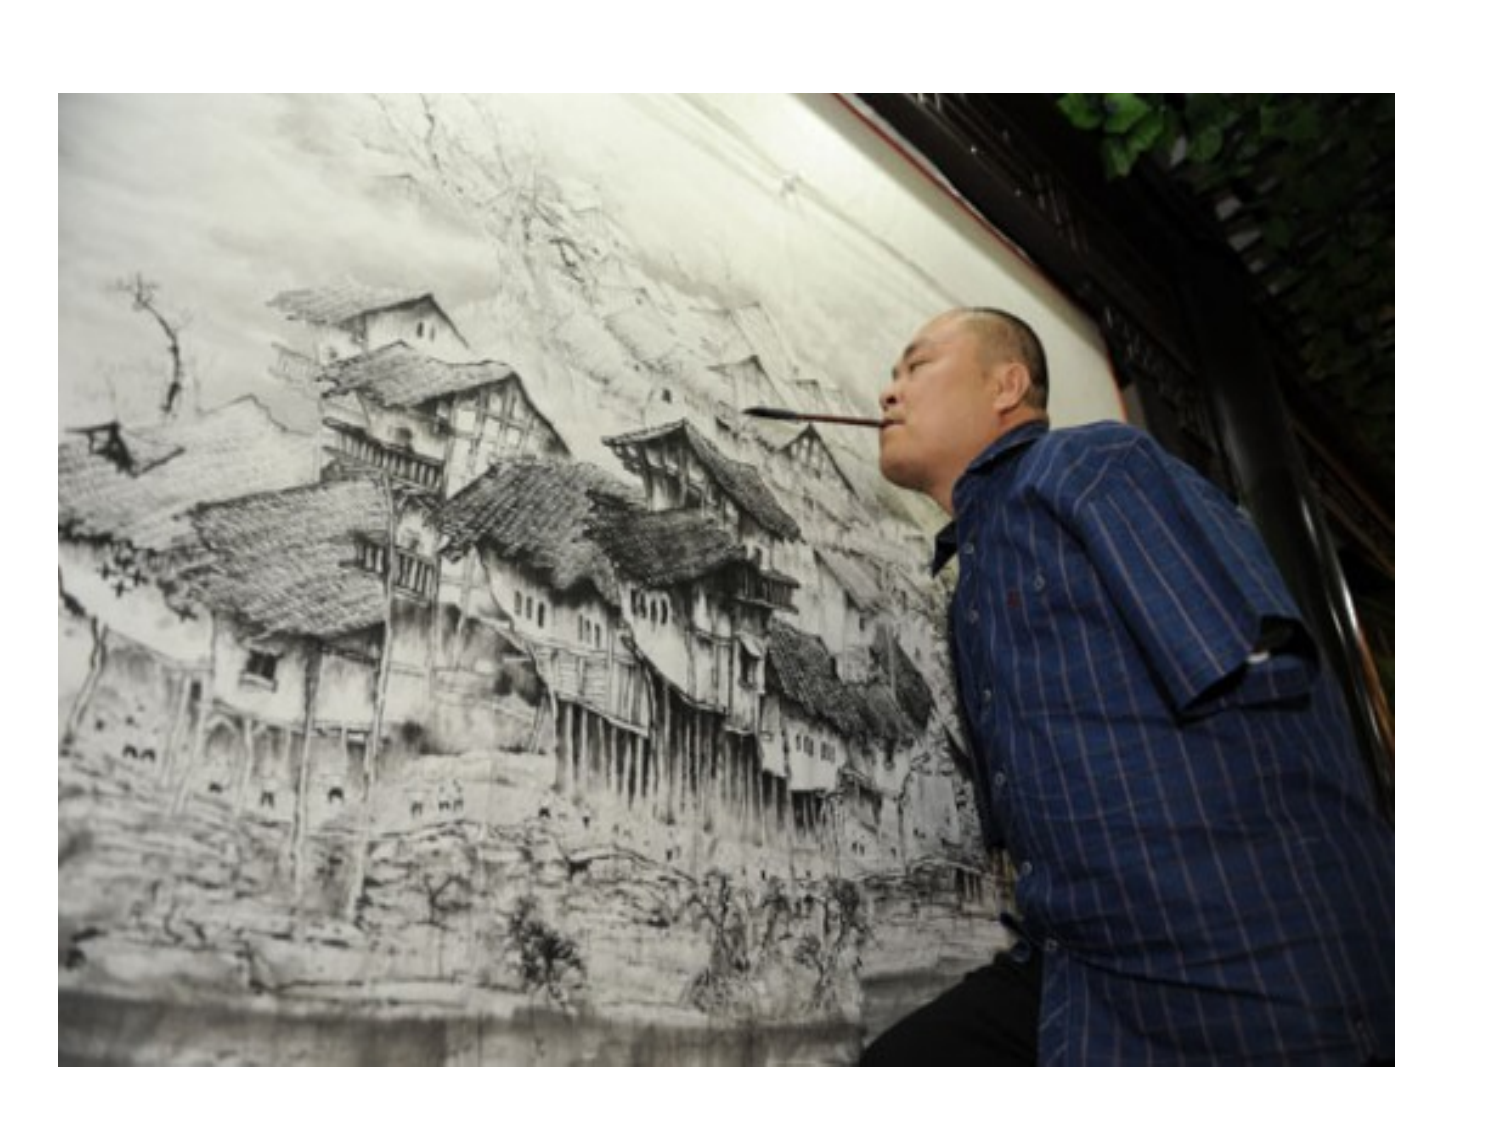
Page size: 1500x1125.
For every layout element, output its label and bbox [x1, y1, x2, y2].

picture [58, 93, 1395, 1067]
